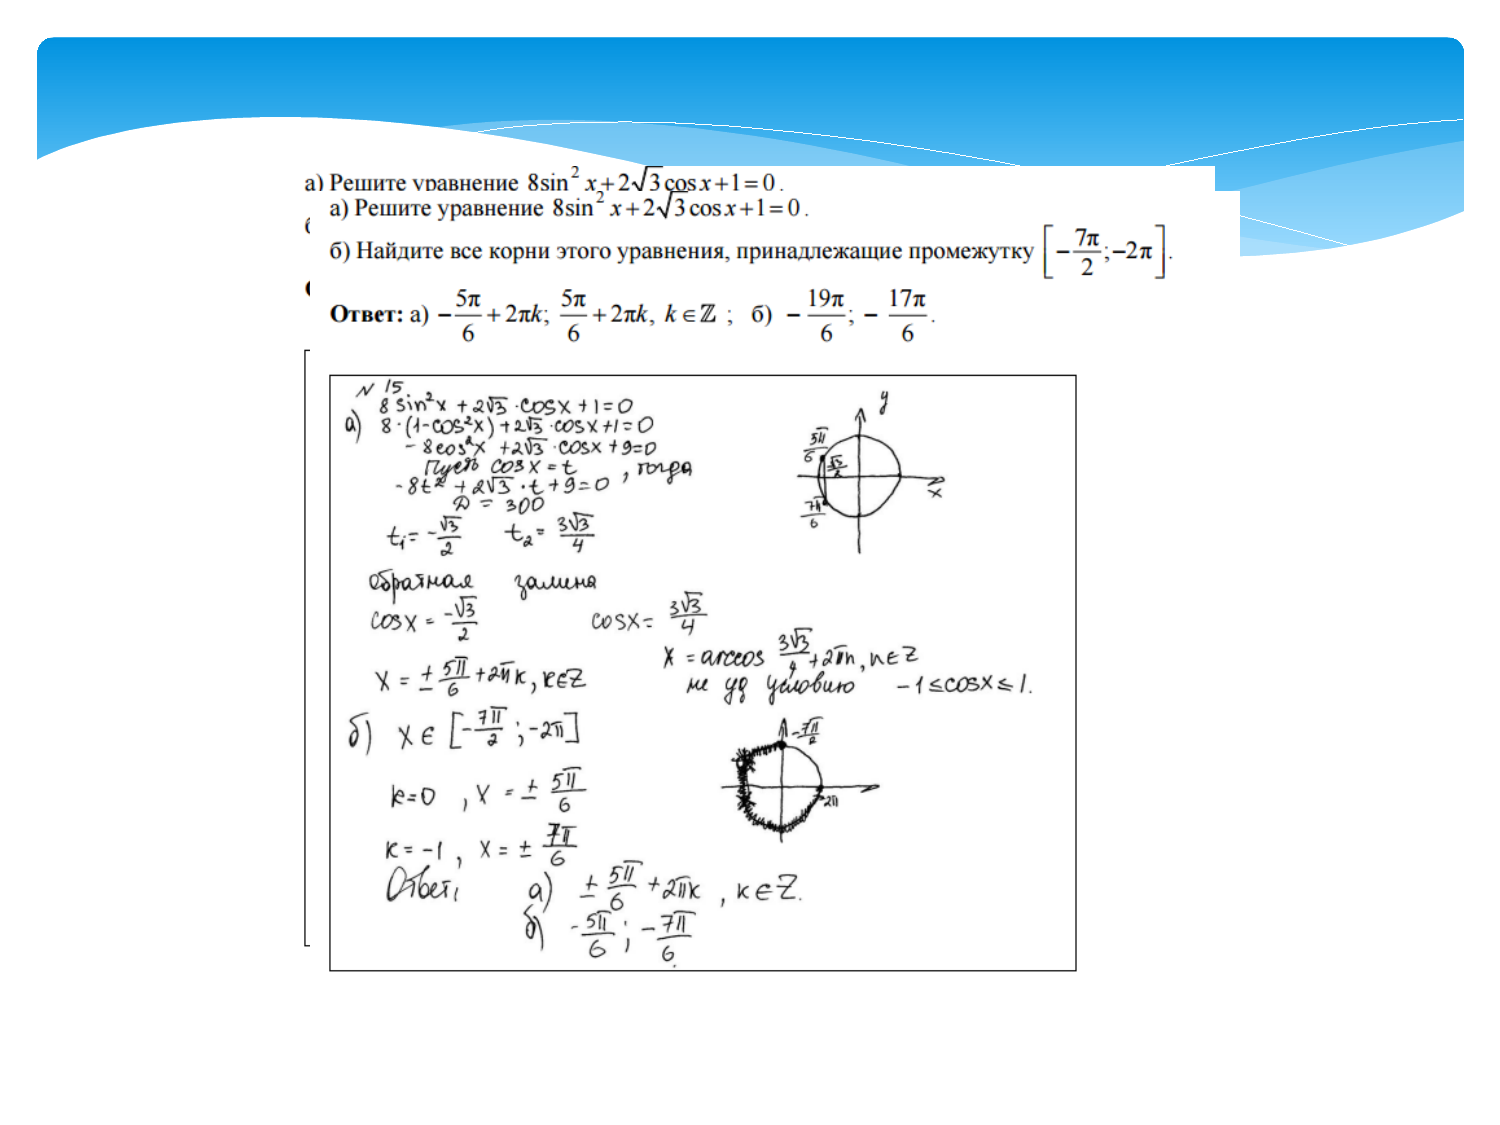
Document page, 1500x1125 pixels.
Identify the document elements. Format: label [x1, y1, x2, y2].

picture [284, 165, 1241, 984]
